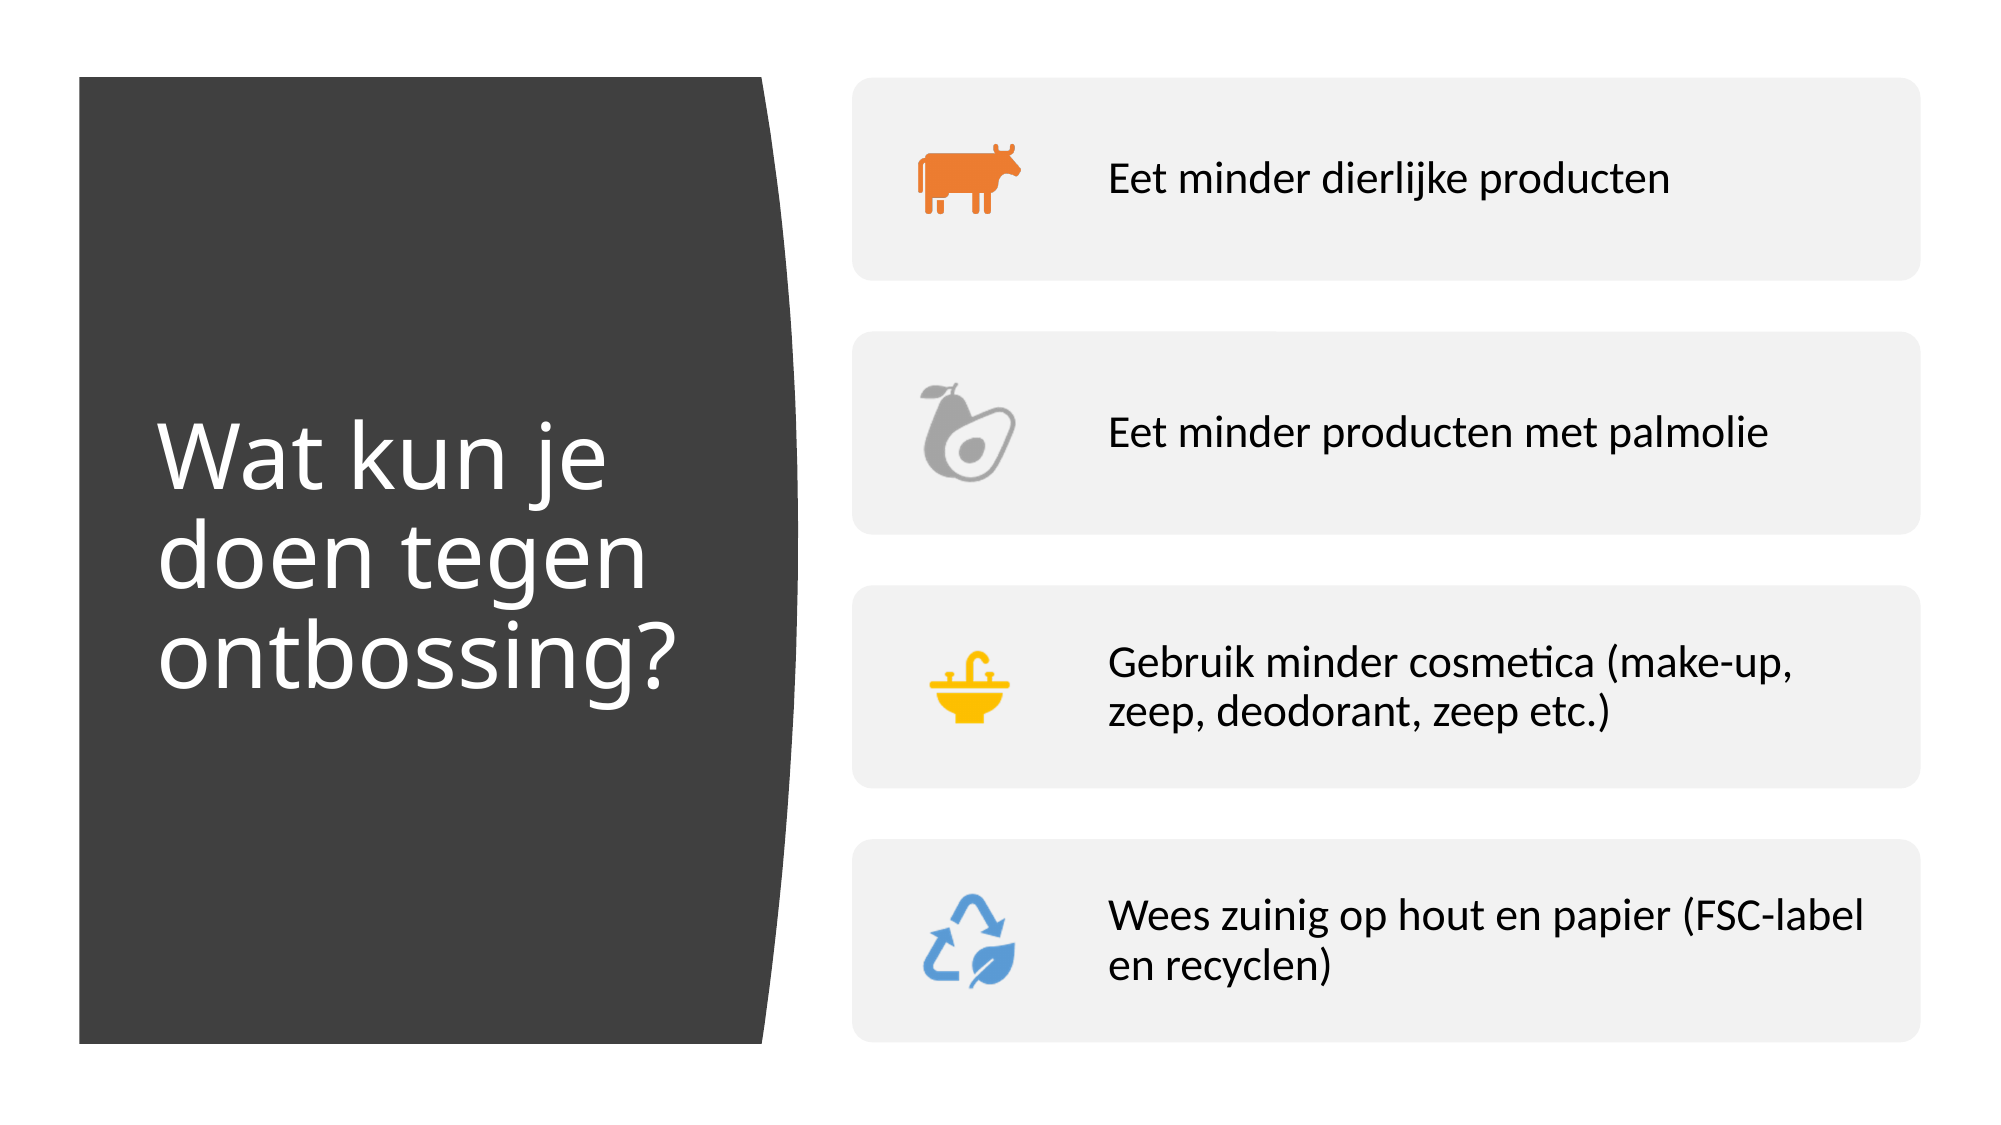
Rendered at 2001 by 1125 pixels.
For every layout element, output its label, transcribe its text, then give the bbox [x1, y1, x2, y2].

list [852, 77, 1921, 1043]
title Wat kun je doen tegen ontbossing? [141, 166, 702, 953]
text_box [78, 76, 800, 1045]
